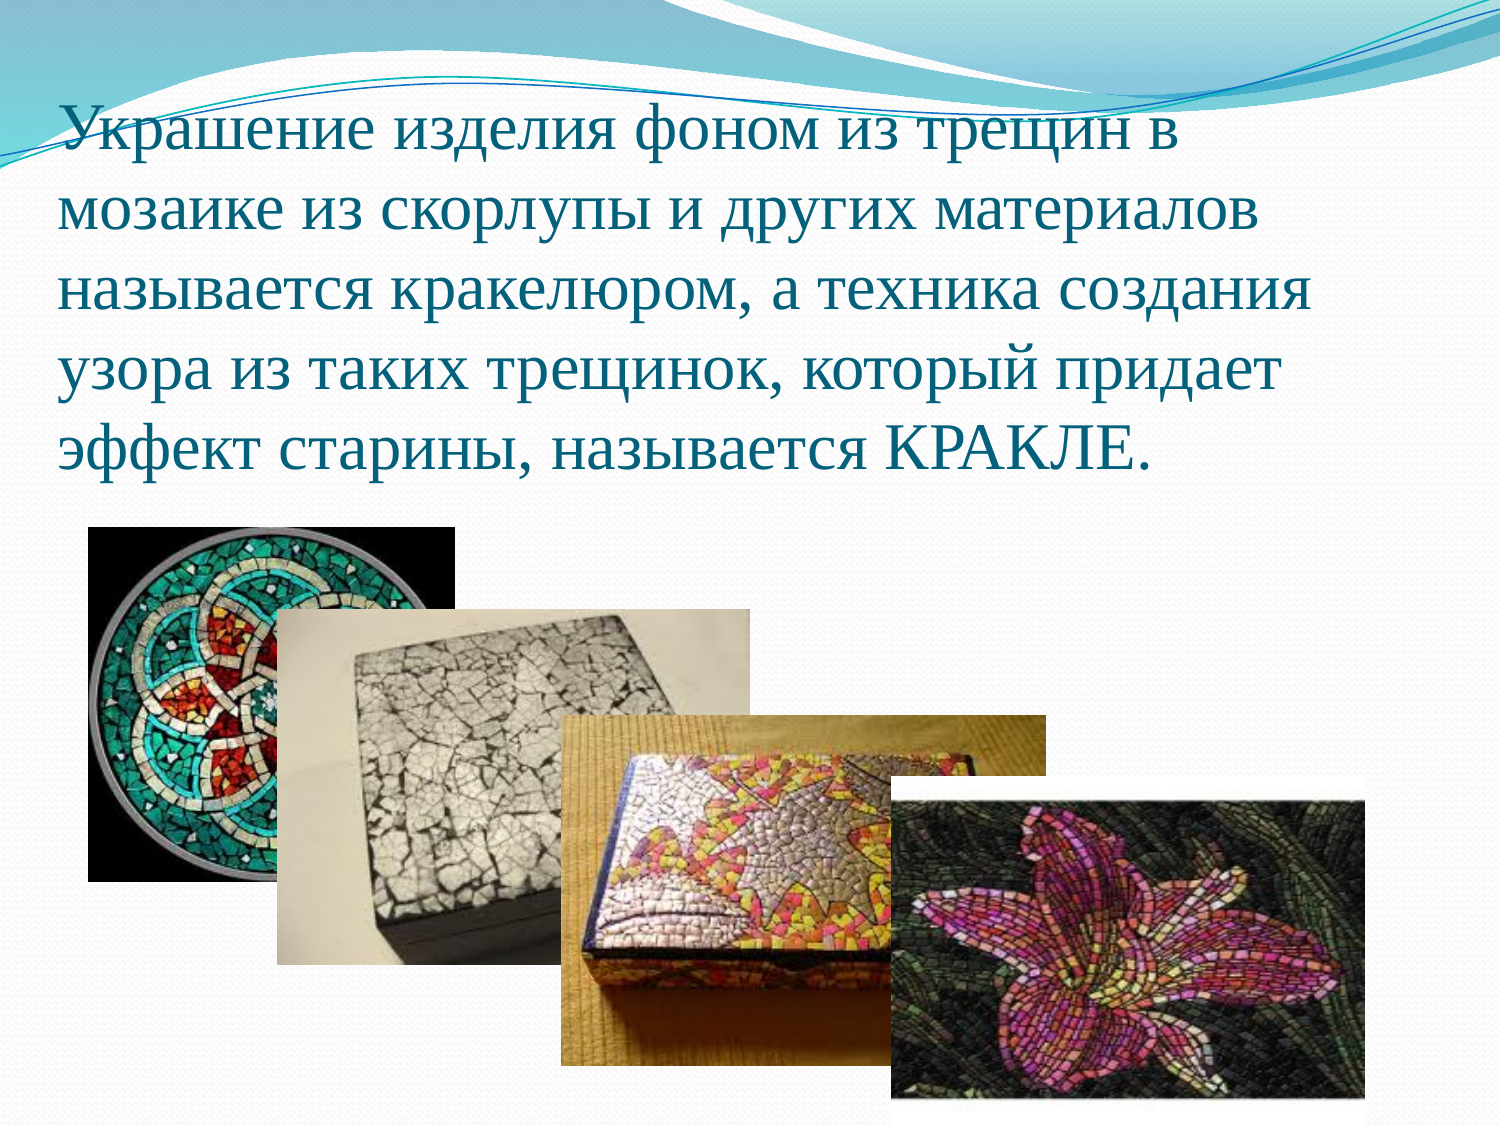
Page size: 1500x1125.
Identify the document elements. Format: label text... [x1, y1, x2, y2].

title Украшение изделия фоном из трещин в мозаике из скорлупы и других материалов называется кракелюром, а техника создания узора из таких трещинок, который придает эффект старины, называется КРАКЛЕ. [57, 80, 1420, 563]
picture [88, 526, 1365, 1125]
